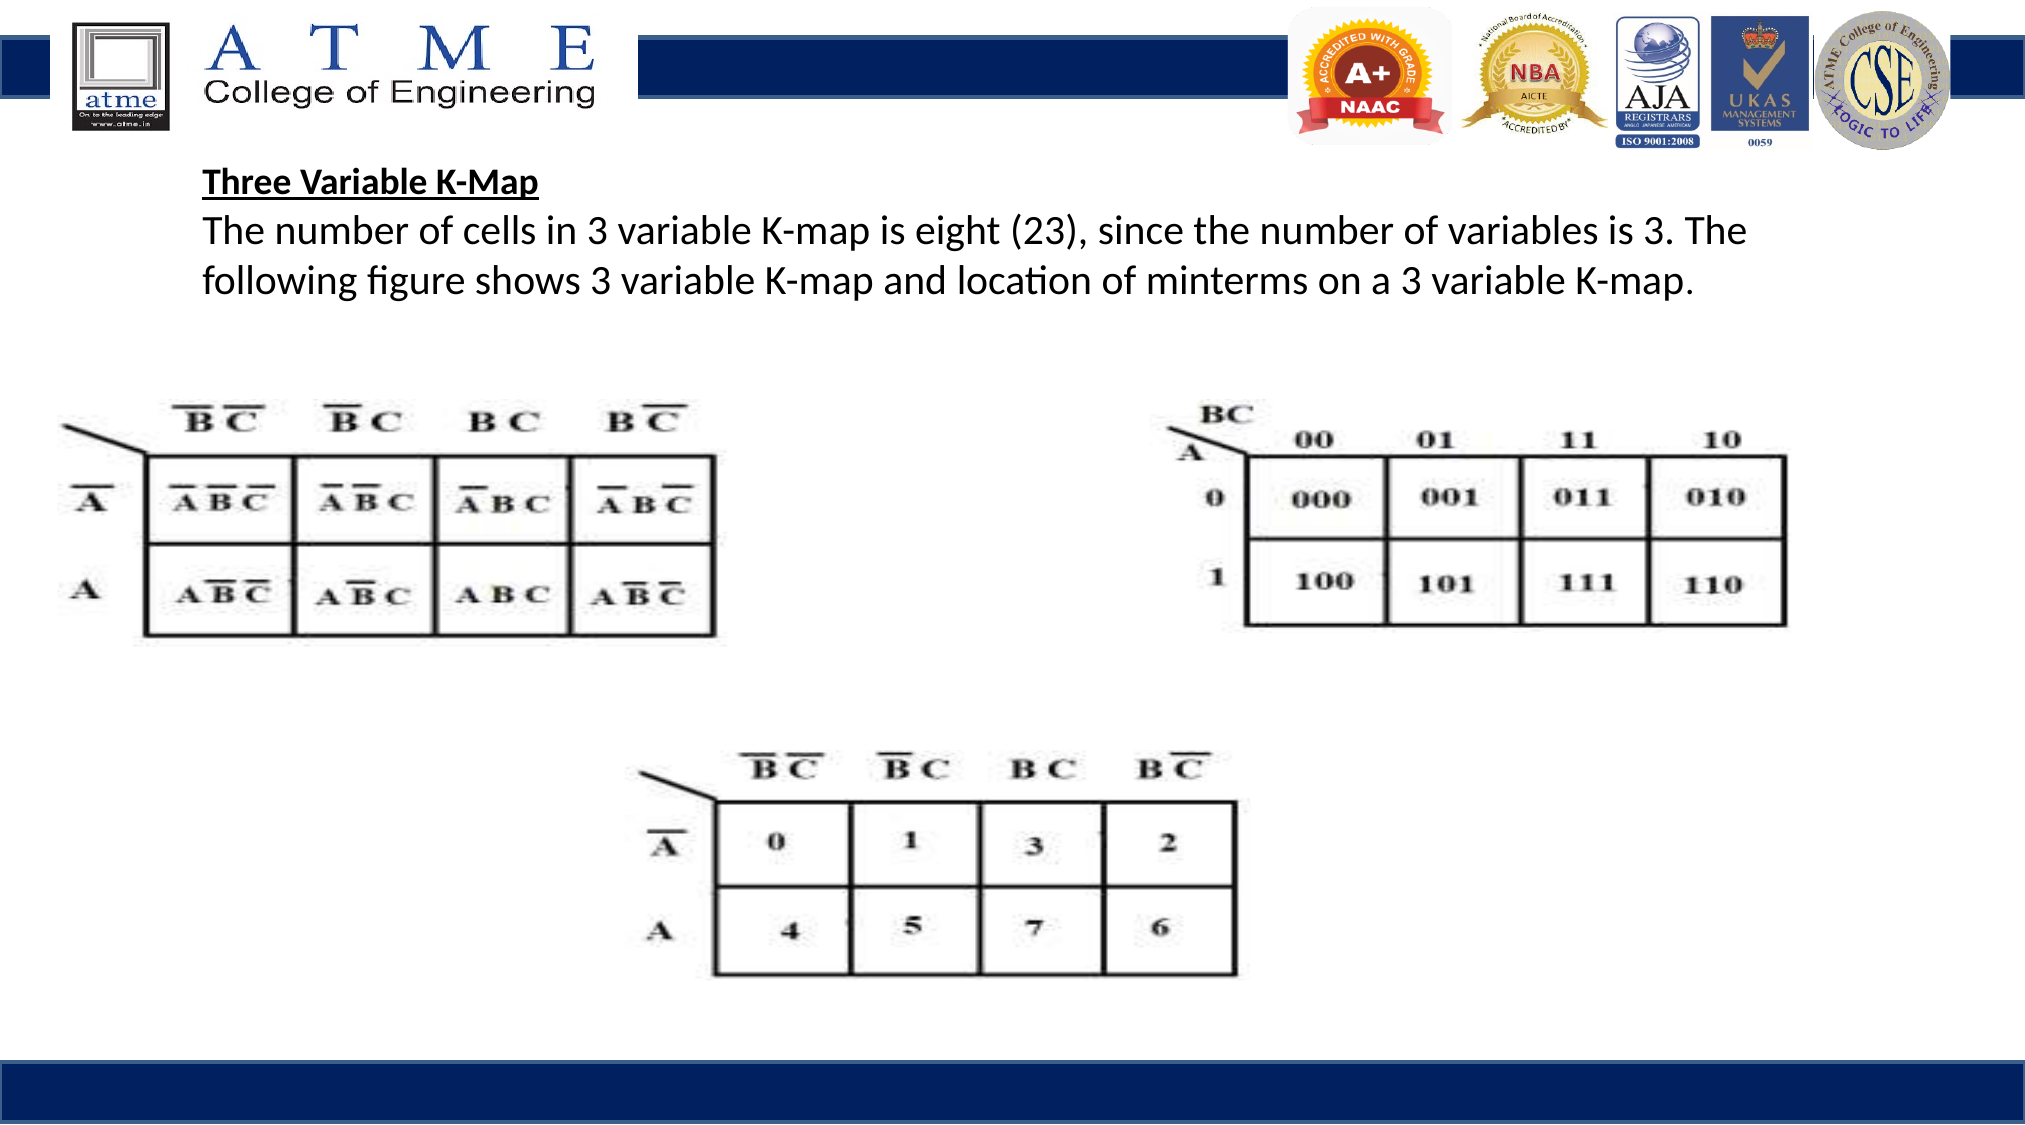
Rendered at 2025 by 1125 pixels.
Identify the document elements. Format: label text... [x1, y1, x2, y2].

title Three Variable K-Map The number of cells in 3 variable K-map is eight (23), since the number of variables is 3. The following figure shows 3 variable K-map and location of minterms on a 3 variable K-map. [187, 149, 1913, 370]
picture [1287, 6, 1813, 149]
picture [57, 399, 731, 647]
picture [50, 0, 638, 150]
picture [624, 749, 1251, 984]
picture [1149, 399, 1810, 633]
picture [1814, 9, 1951, 151]
